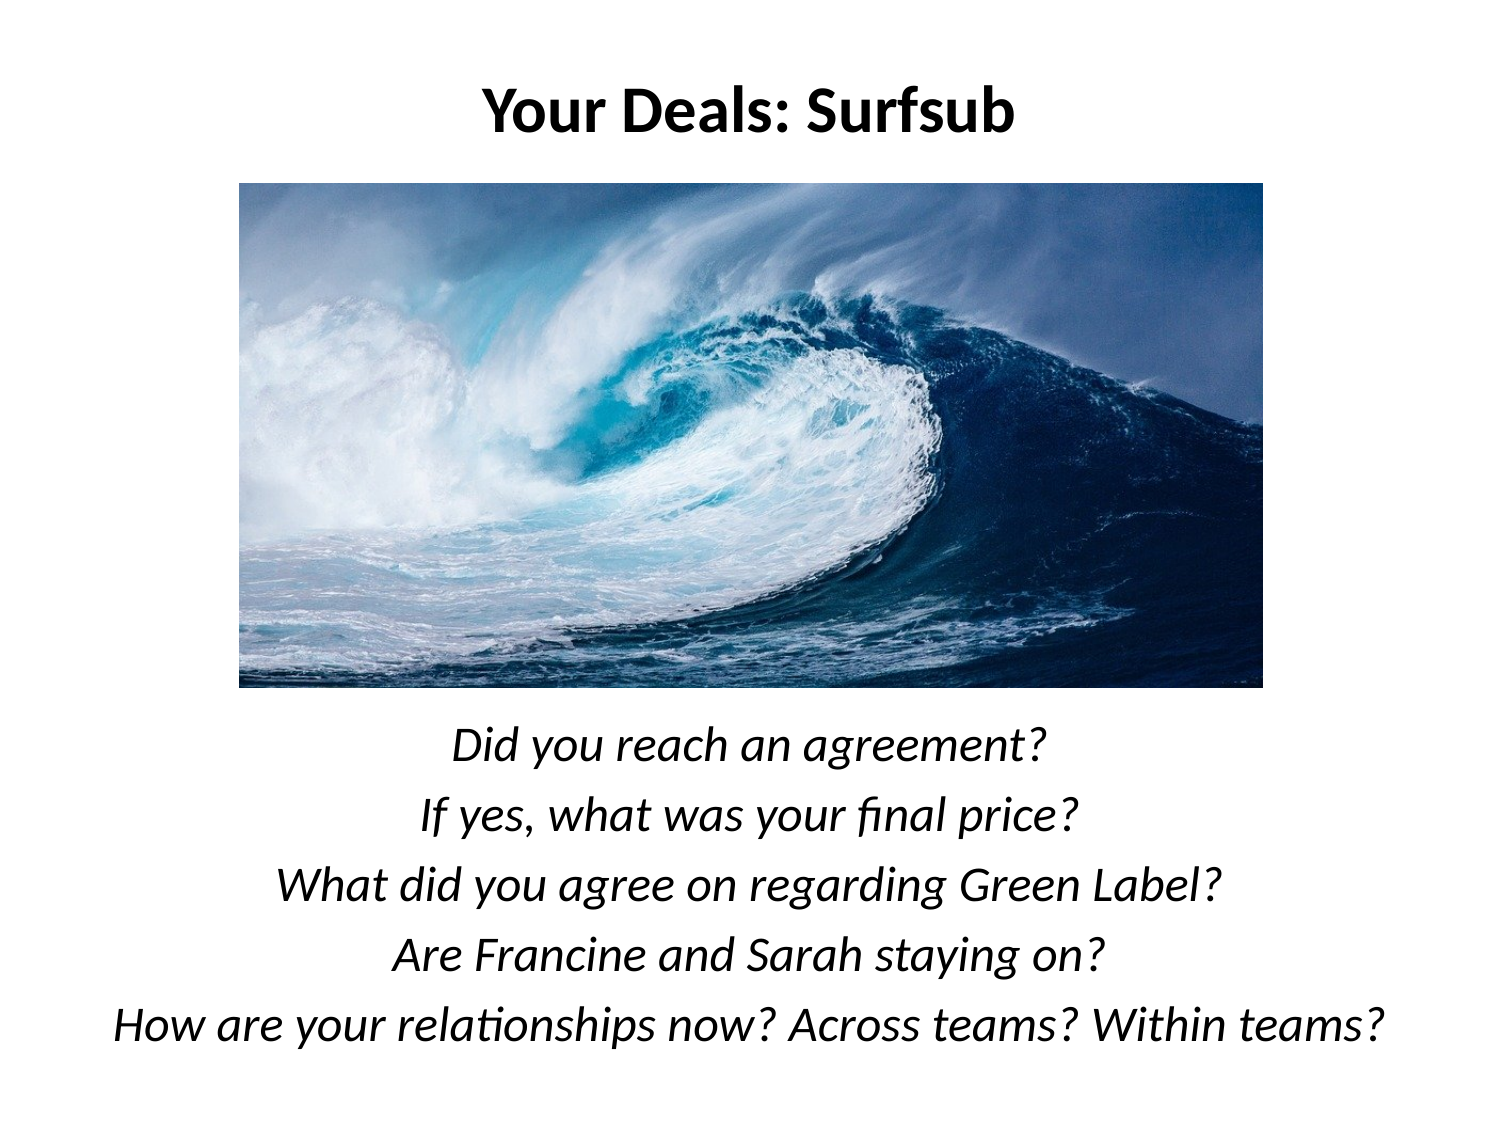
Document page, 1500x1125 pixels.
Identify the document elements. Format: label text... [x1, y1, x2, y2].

list Did you reach an agreement? If yes, what was your final price? What did you agree on regarding Green Label? Are Francine and Sarah staying on? How are your relationships now? Across teams? Within teams? [0, 704, 1500, 1125]
title Your Deals: Surfsub [75, 12, 1425, 200]
picture [239, 183, 1263, 688]
